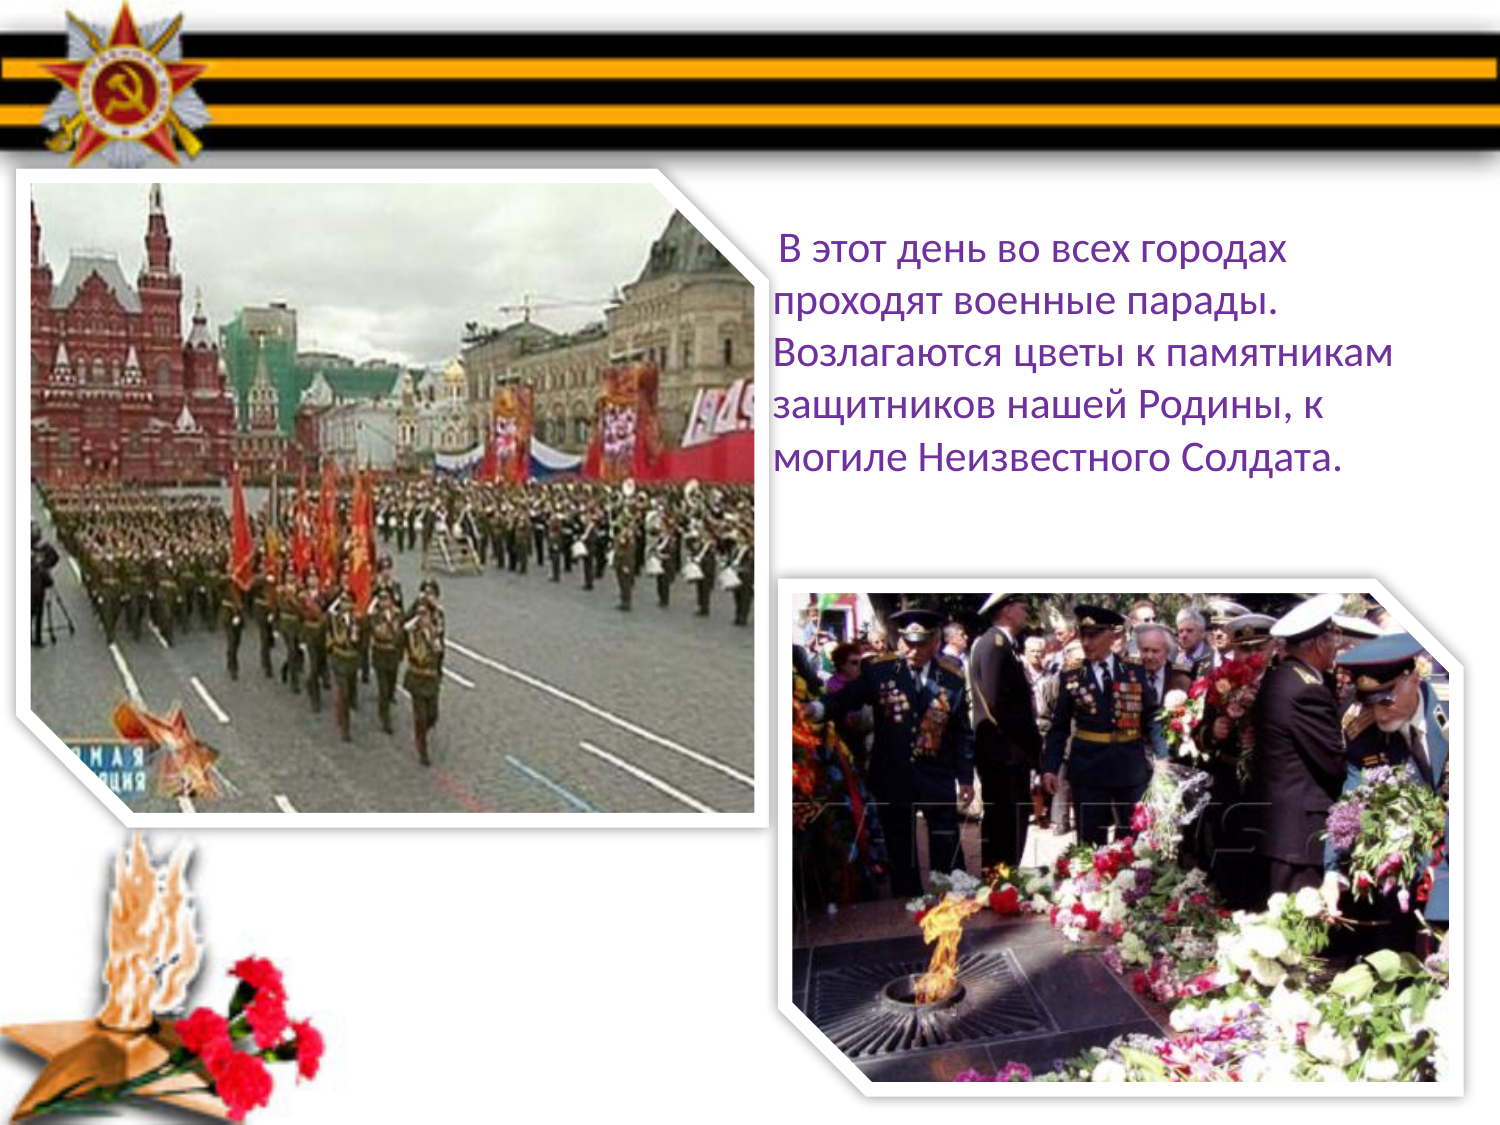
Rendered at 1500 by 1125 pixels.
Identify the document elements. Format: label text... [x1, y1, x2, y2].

list В этот день во всех городах проходят военные парады. Возлагаются цветы к памятникам защитников нашей Родины, к могиле Неизвестного Солдата. [767, 210, 1477, 493]
picture [0, 0, 1500, 1125]
